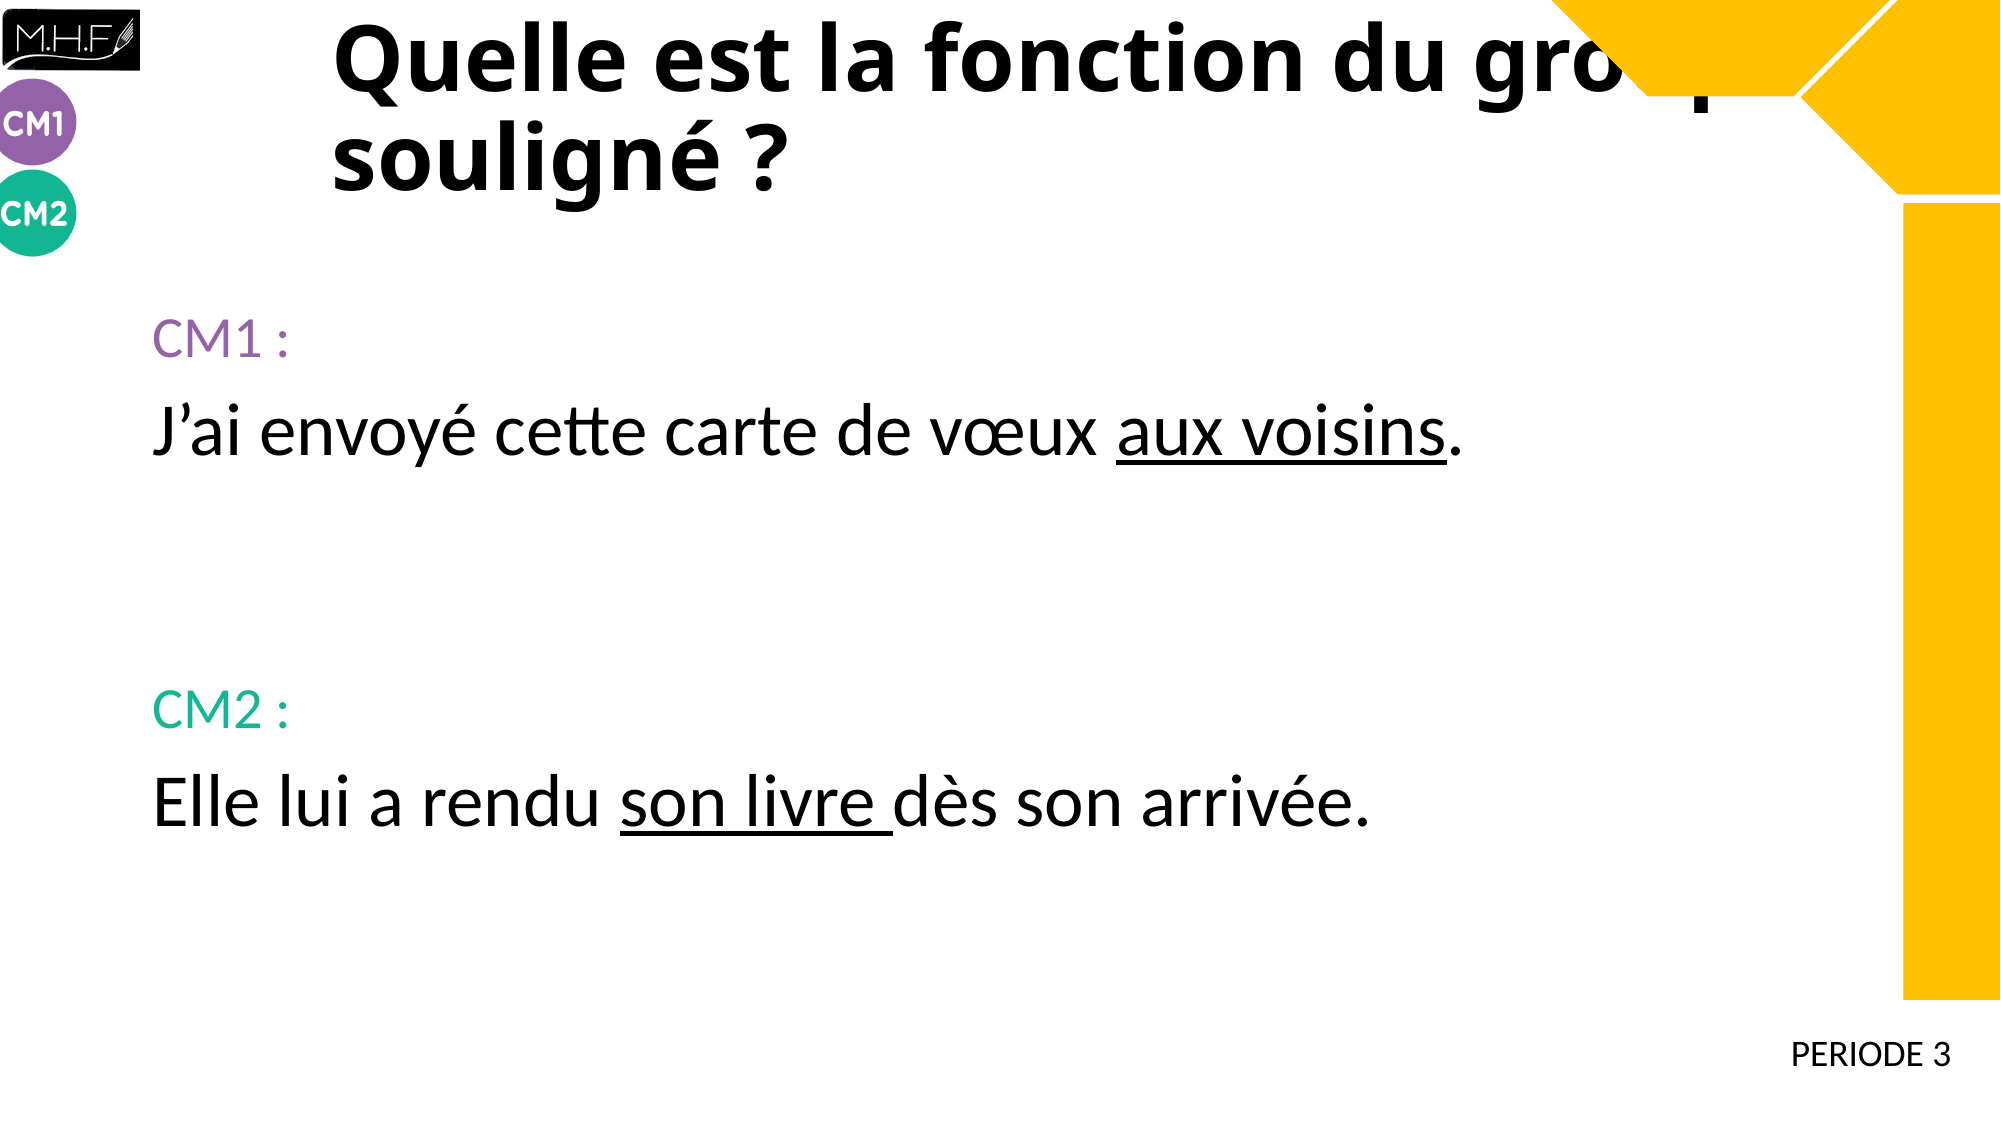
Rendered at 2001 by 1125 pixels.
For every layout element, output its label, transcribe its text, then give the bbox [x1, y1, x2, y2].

text_box [1902, 202, 2000, 1001]
text_box PERIODE 3 [1362, 1021, 1967, 1082]
title Quelle est la fonction du groupe souligné ? [316, 3, 1863, 221]
text_box [1549, 0, 1892, 98]
picture [0, 7, 140, 259]
list CM1 : J’ai envoyé cette carte de vœux aux voisins. CM2 : Elle lui a rendu son livre dès son arrivée. [137, 299, 1863, 1014]
text_box [1799, 0, 2000, 196]
